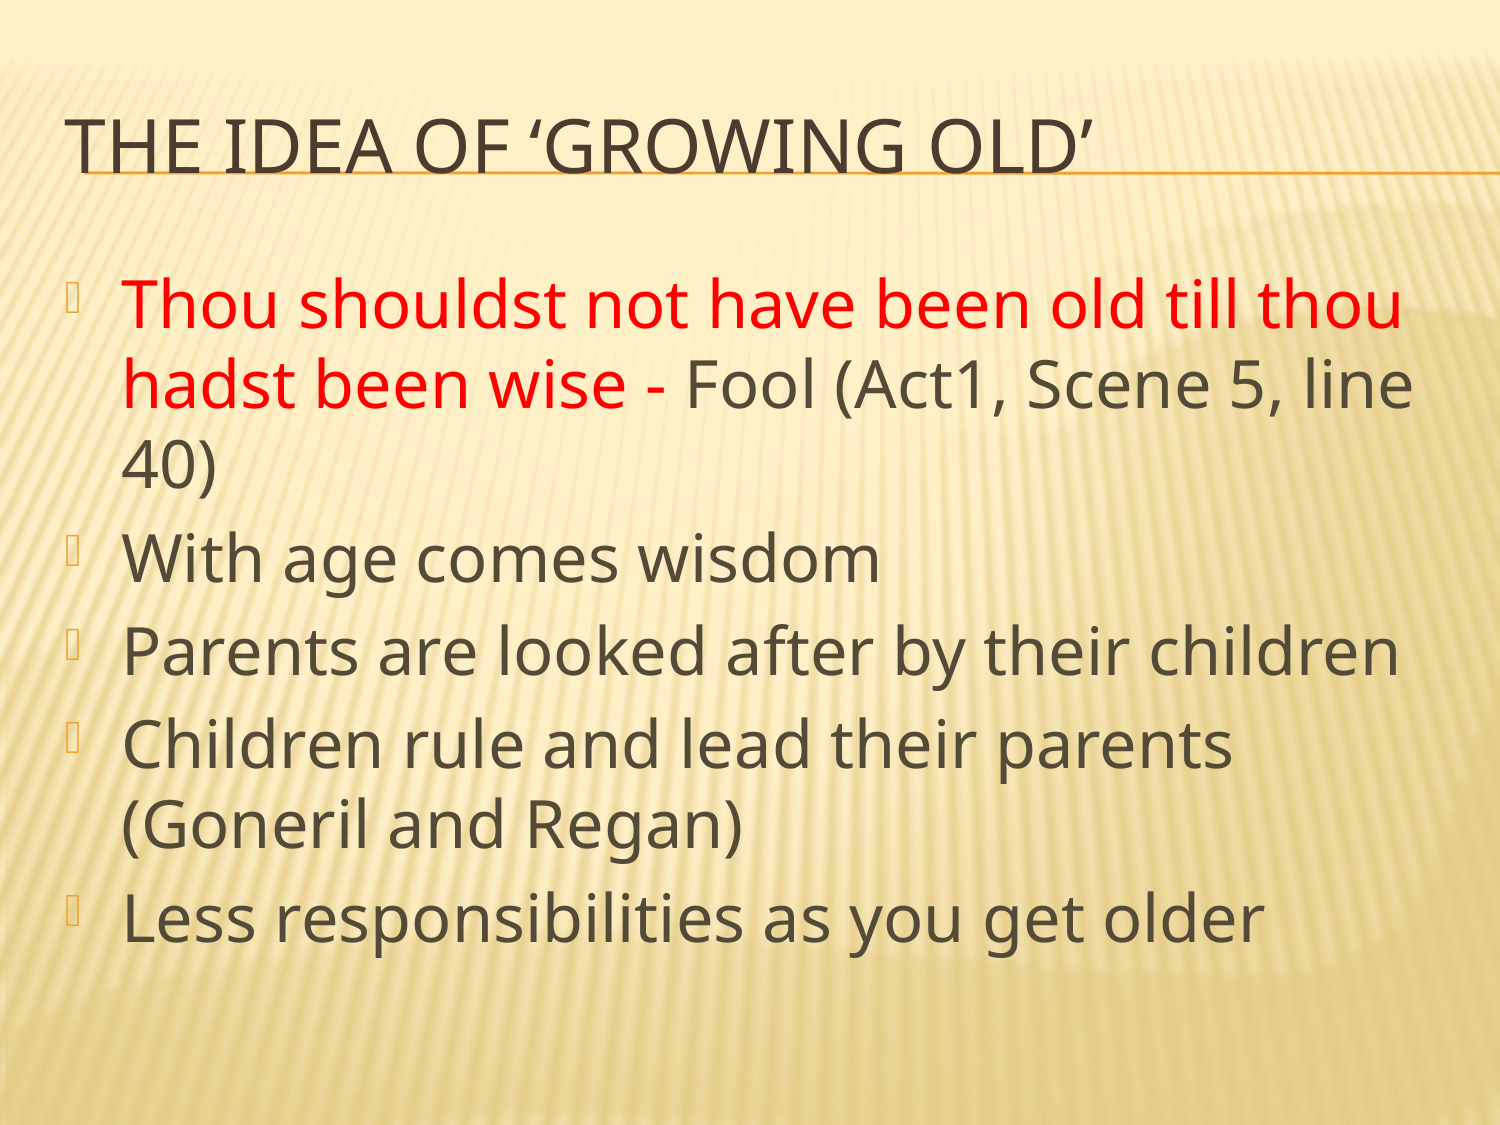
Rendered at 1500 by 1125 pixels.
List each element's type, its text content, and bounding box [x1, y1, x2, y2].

list Thou shouldst not have been old till thou hadst been wise - Fool (Act1, Scene 5, line 40) With age comes wisdom Parents are looked after by their children Children rule and lead their parents (Goneril and Regan) Less responsibilities as you get older [50, 254, 1475, 998]
title The idea of ‘growing old’ [50, 75, 1475, 213]
